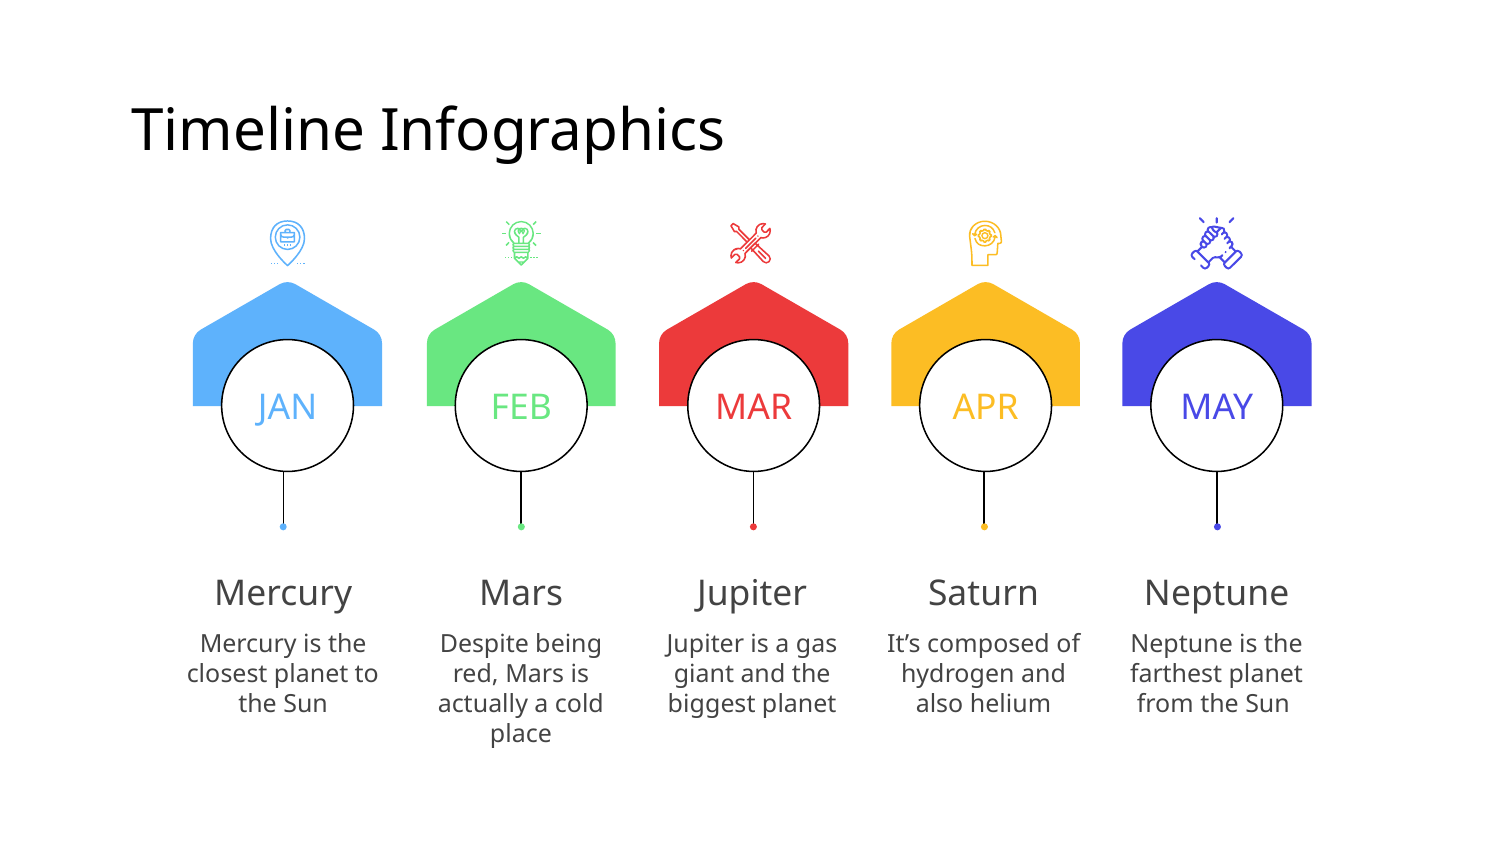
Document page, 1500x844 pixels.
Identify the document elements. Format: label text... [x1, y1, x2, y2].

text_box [645, 222, 857, 737]
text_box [407, 220, 643, 737]
title Timeline Infographics [116, 88, 1384, 167]
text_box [1094, 216, 1339, 737]
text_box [161, 220, 405, 737]
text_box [861, 220, 1090, 737]
